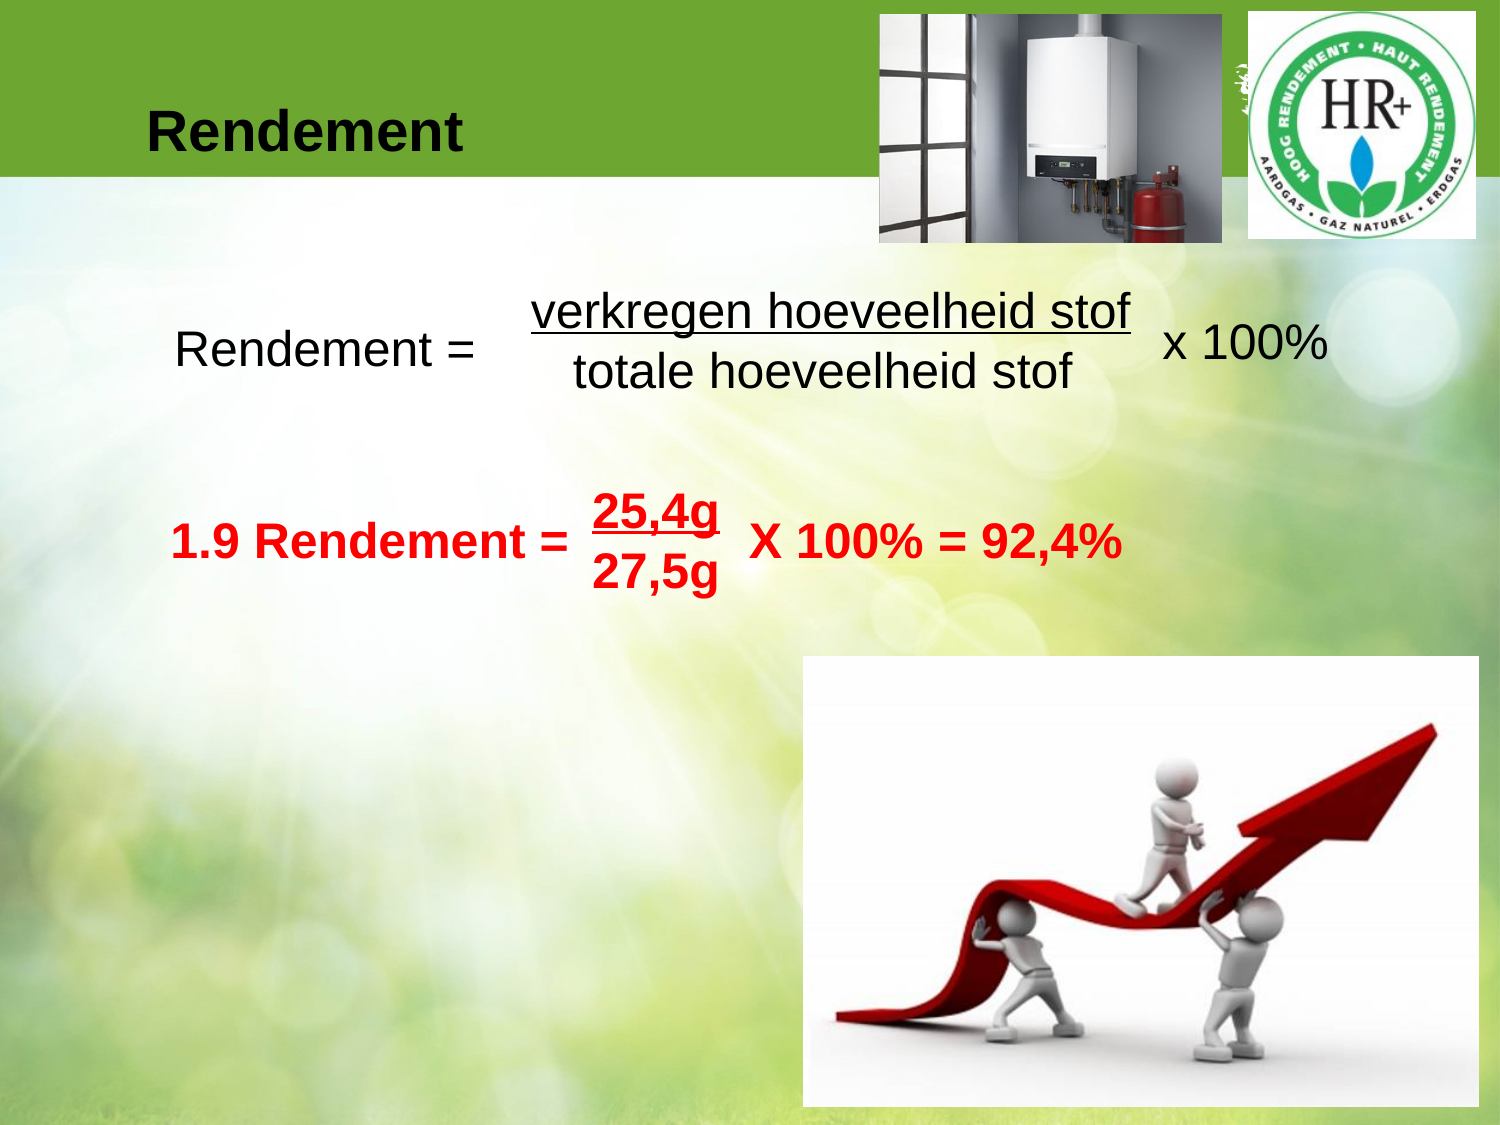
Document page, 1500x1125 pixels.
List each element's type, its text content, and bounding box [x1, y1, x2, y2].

text_box verkregen hoeveelheid stof totale hoeveelheid stof [516, 271, 1329, 407]
text_box Rendement [131, 85, 735, 171]
text_box 25,4g 27,5g [577, 470, 968, 606]
text_box X 100% [734, 500, 923, 576]
text_box Rendement = [159, 309, 514, 385]
text_box x 100% [1147, 302, 1349, 377]
text_box 1.9 Rendement = [155, 500, 577, 576]
picture [0, 0, 1500, 1125]
text_box = 92,4% [923, 500, 1255, 576]
